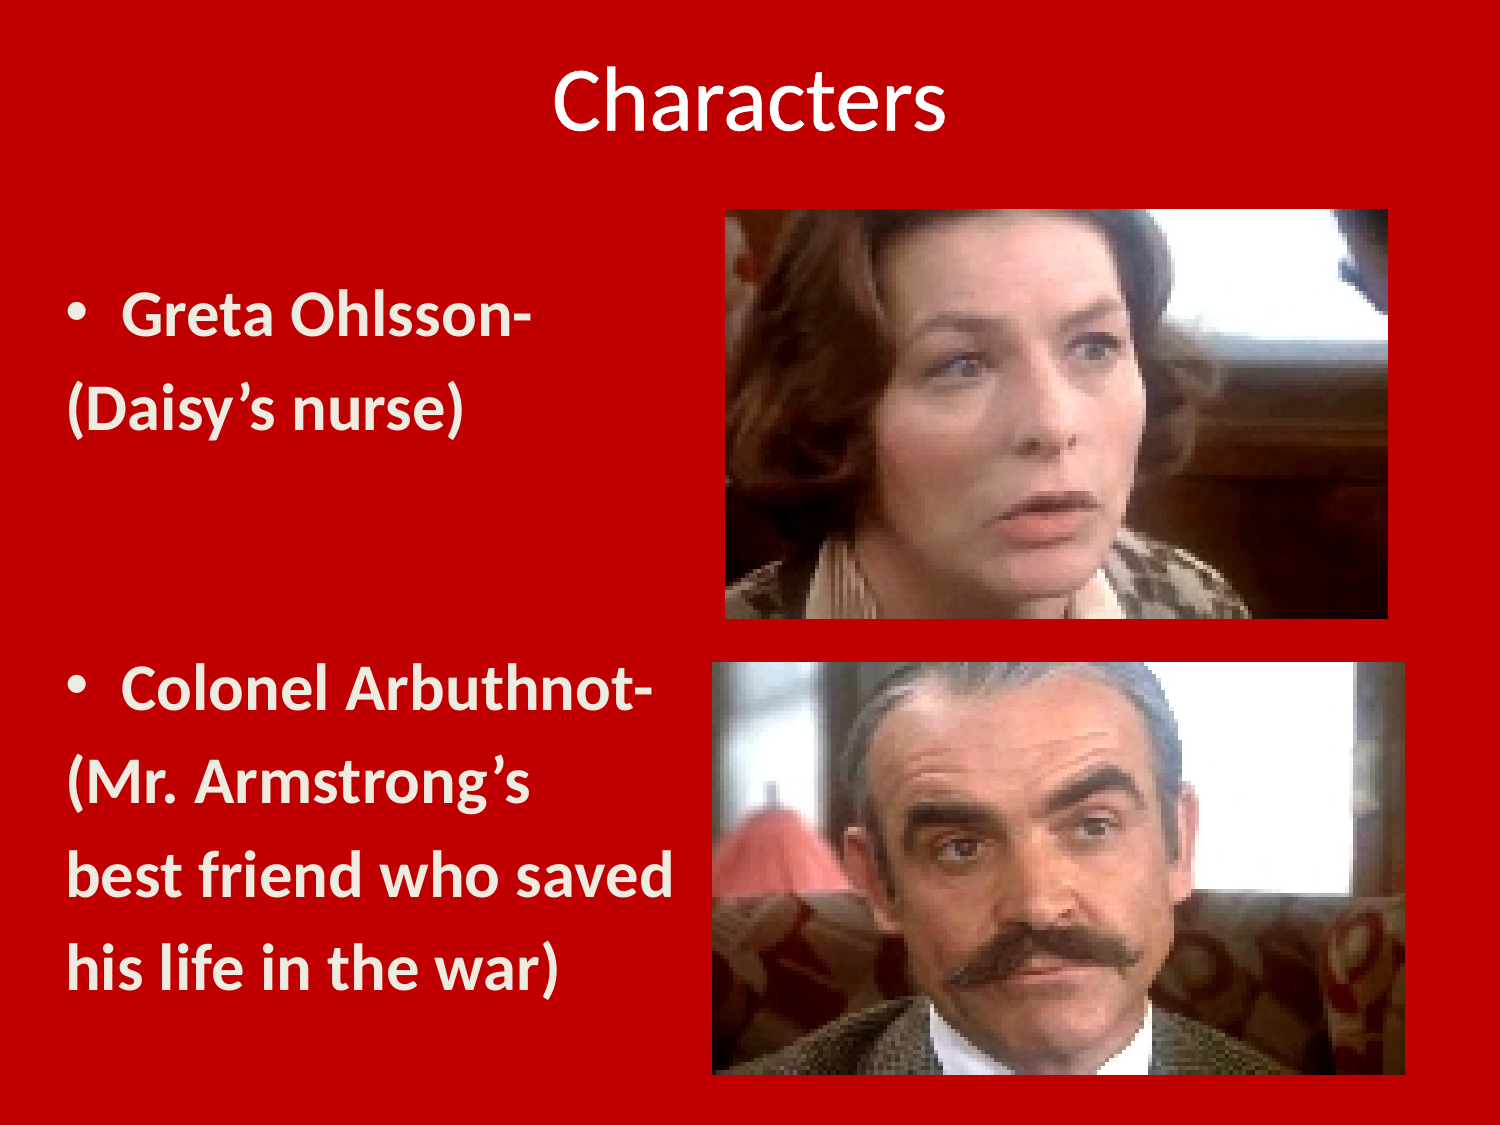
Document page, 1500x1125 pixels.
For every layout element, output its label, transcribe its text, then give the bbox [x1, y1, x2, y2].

picture [724, 209, 1388, 619]
picture [712, 662, 1405, 1076]
list Greta Ohlsson- (Daisy’s nurse) Colonel Arbuthnot- (Mr. Armstrong’s best friend who saved his life in the war) [50, 262, 1425, 1125]
title Characters [75, 0, 1425, 188]
